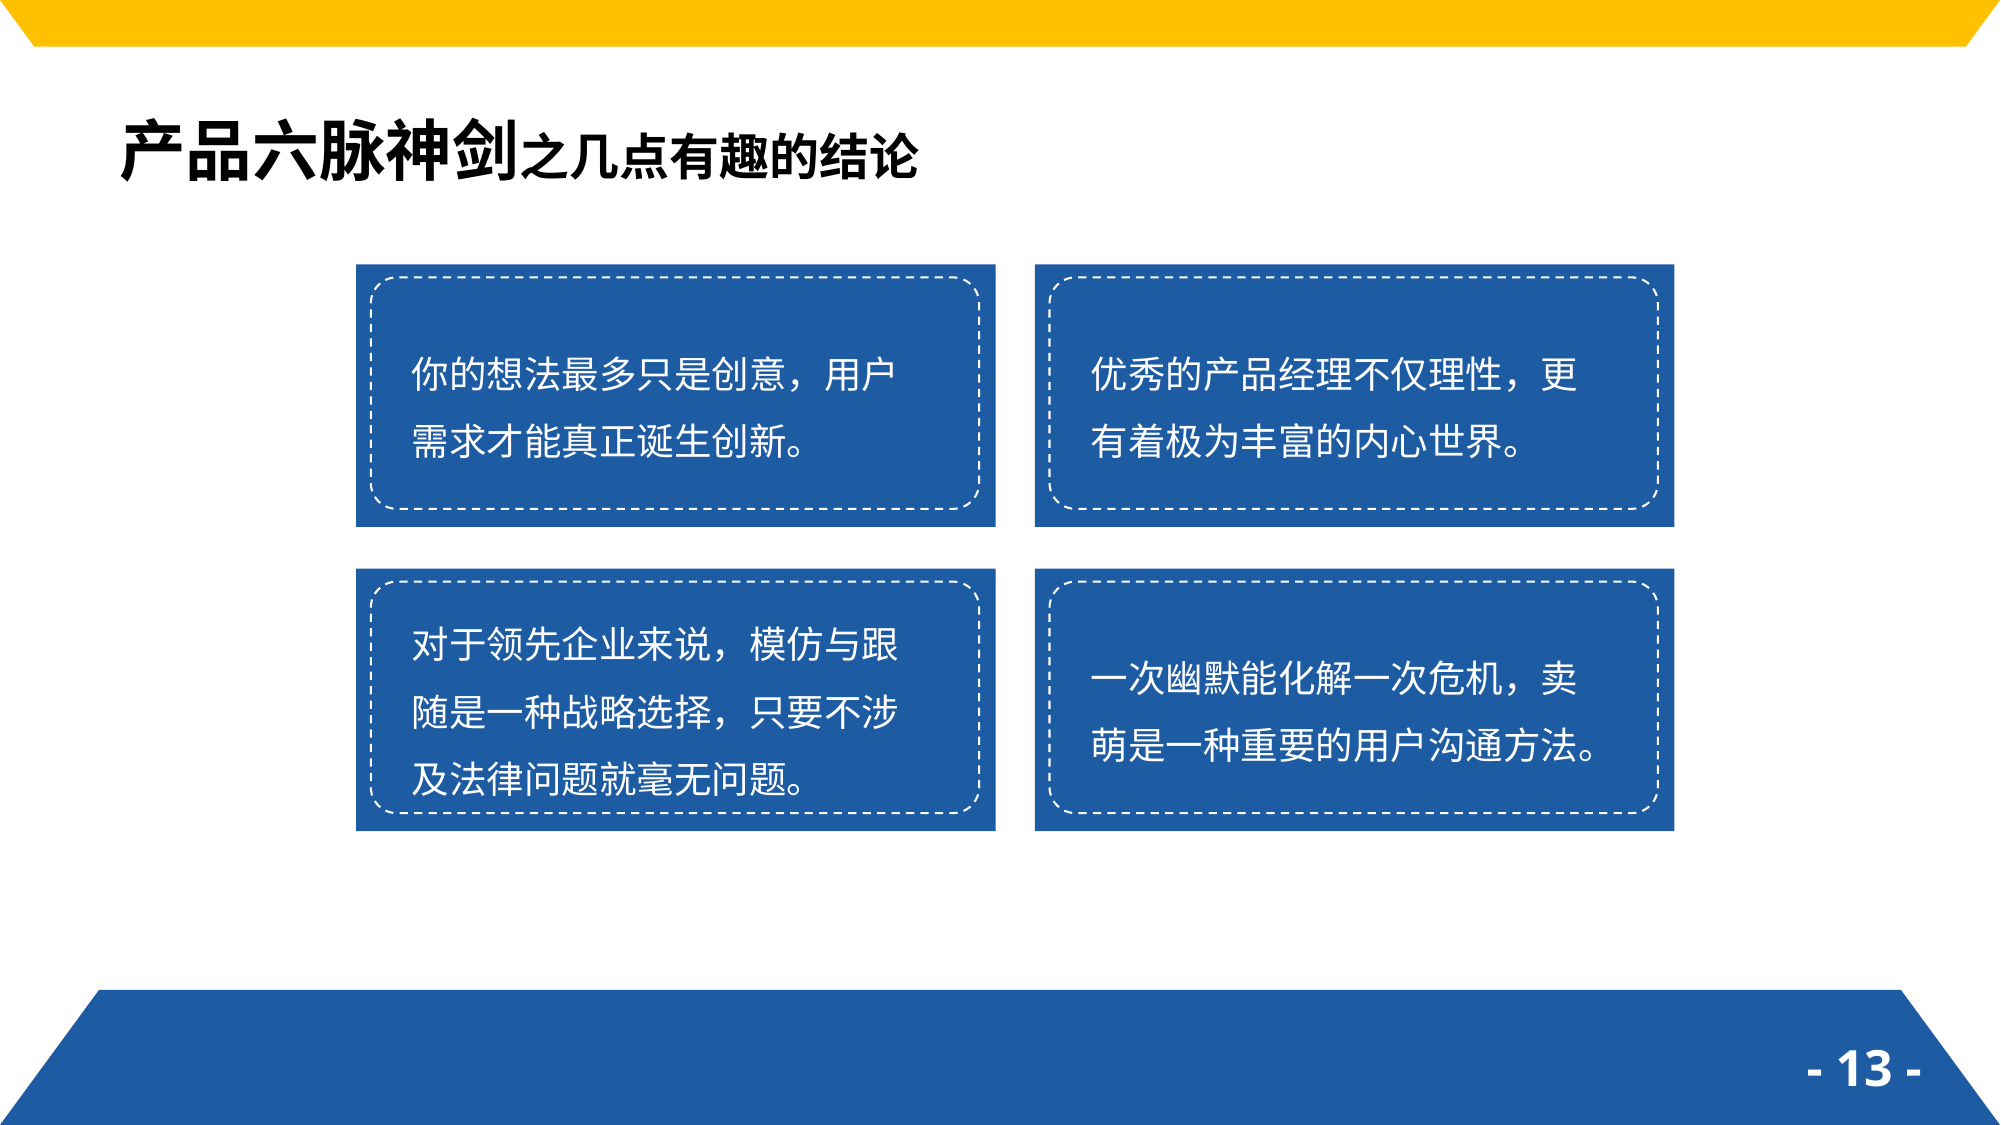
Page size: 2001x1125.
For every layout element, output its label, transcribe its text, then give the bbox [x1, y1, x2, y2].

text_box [1034, 264, 1675, 527]
text_box 产品六脉神剑之几点有趣的结论 [104, 101, 935, 197]
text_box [1034, 568, 1675, 832]
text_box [356, 264, 996, 527]
text_box [0, 0, 2000, 48]
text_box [356, 568, 996, 832]
text_box - 13 - [1791, 1029, 1937, 1105]
text_box [0, 988, 2000, 1125]
